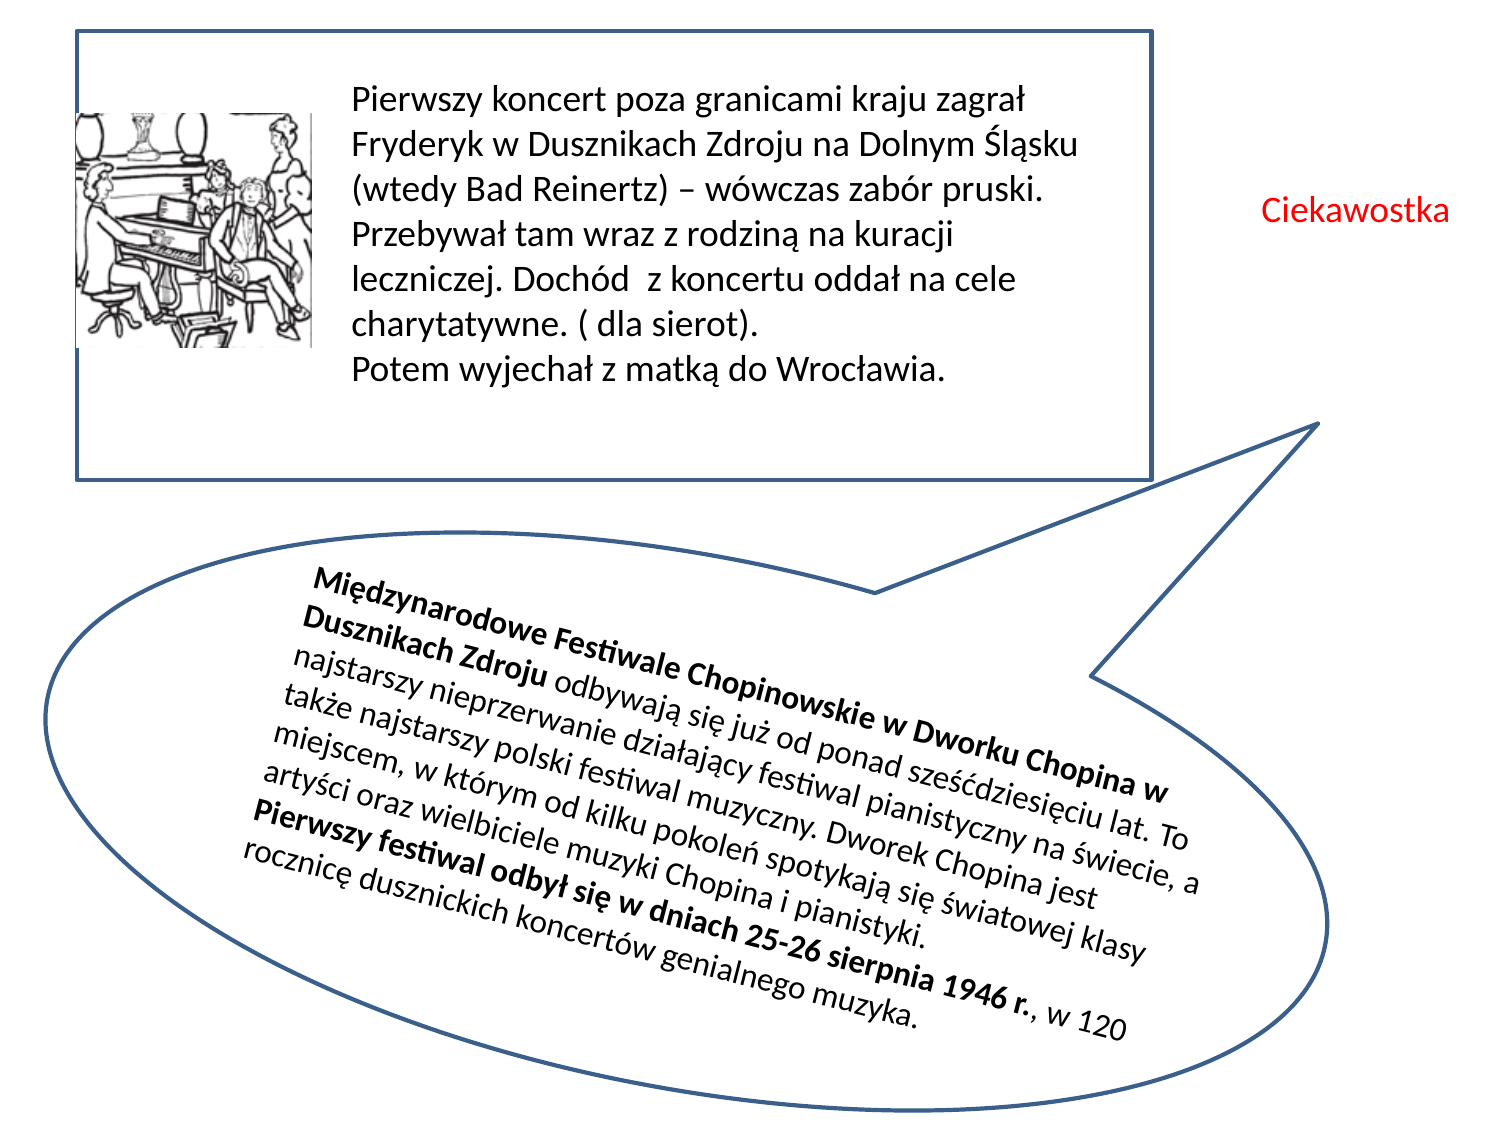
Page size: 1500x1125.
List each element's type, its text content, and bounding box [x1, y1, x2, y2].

text_box [75, 29, 1154, 482]
text_box [43, 421, 1330, 1113]
text_box Międzynarodowe Festiwale Chopinowskie w Dworku Chopina w Dusznikach Zdroju odbywają się już od ponad sześćdziesięciu lat. To najstarszy nieprzerwanie działający festiwal pianistyczny na świecie, a także najstarszy polski festiwal muzyczny. Dworek Chopina jest miejscem, w którym od kilku pokoleń spotykają się światowej klasy artyści oraz wielbiciele muzyki Chopina i pianistyki. Pierwszy festiwal odbył się w dniach 25-26 sierpnia 1946 r., w 120 rocznicę dusznickich koncertów genialnego muzyka. [224, 544, 1245, 1109]
text_box Ciekawostka [1237, 172, 1466, 237]
picture [76, 113, 312, 349]
text_box Pierwszy koncert poza granicami kraju zagrał Fryderyk w Dusznikach Zdroju na Dolnym Śląsku (wtedy Bad Reinertz) – wówczas zabór pruski. Przebywał tam wraz z rodziną na kuracji leczniczej. Dochód z koncertu oddał na cele charytatywne. ( dla sierot). Potem wyjechał z matką do Wrocławia. [336, 66, 1117, 397]
